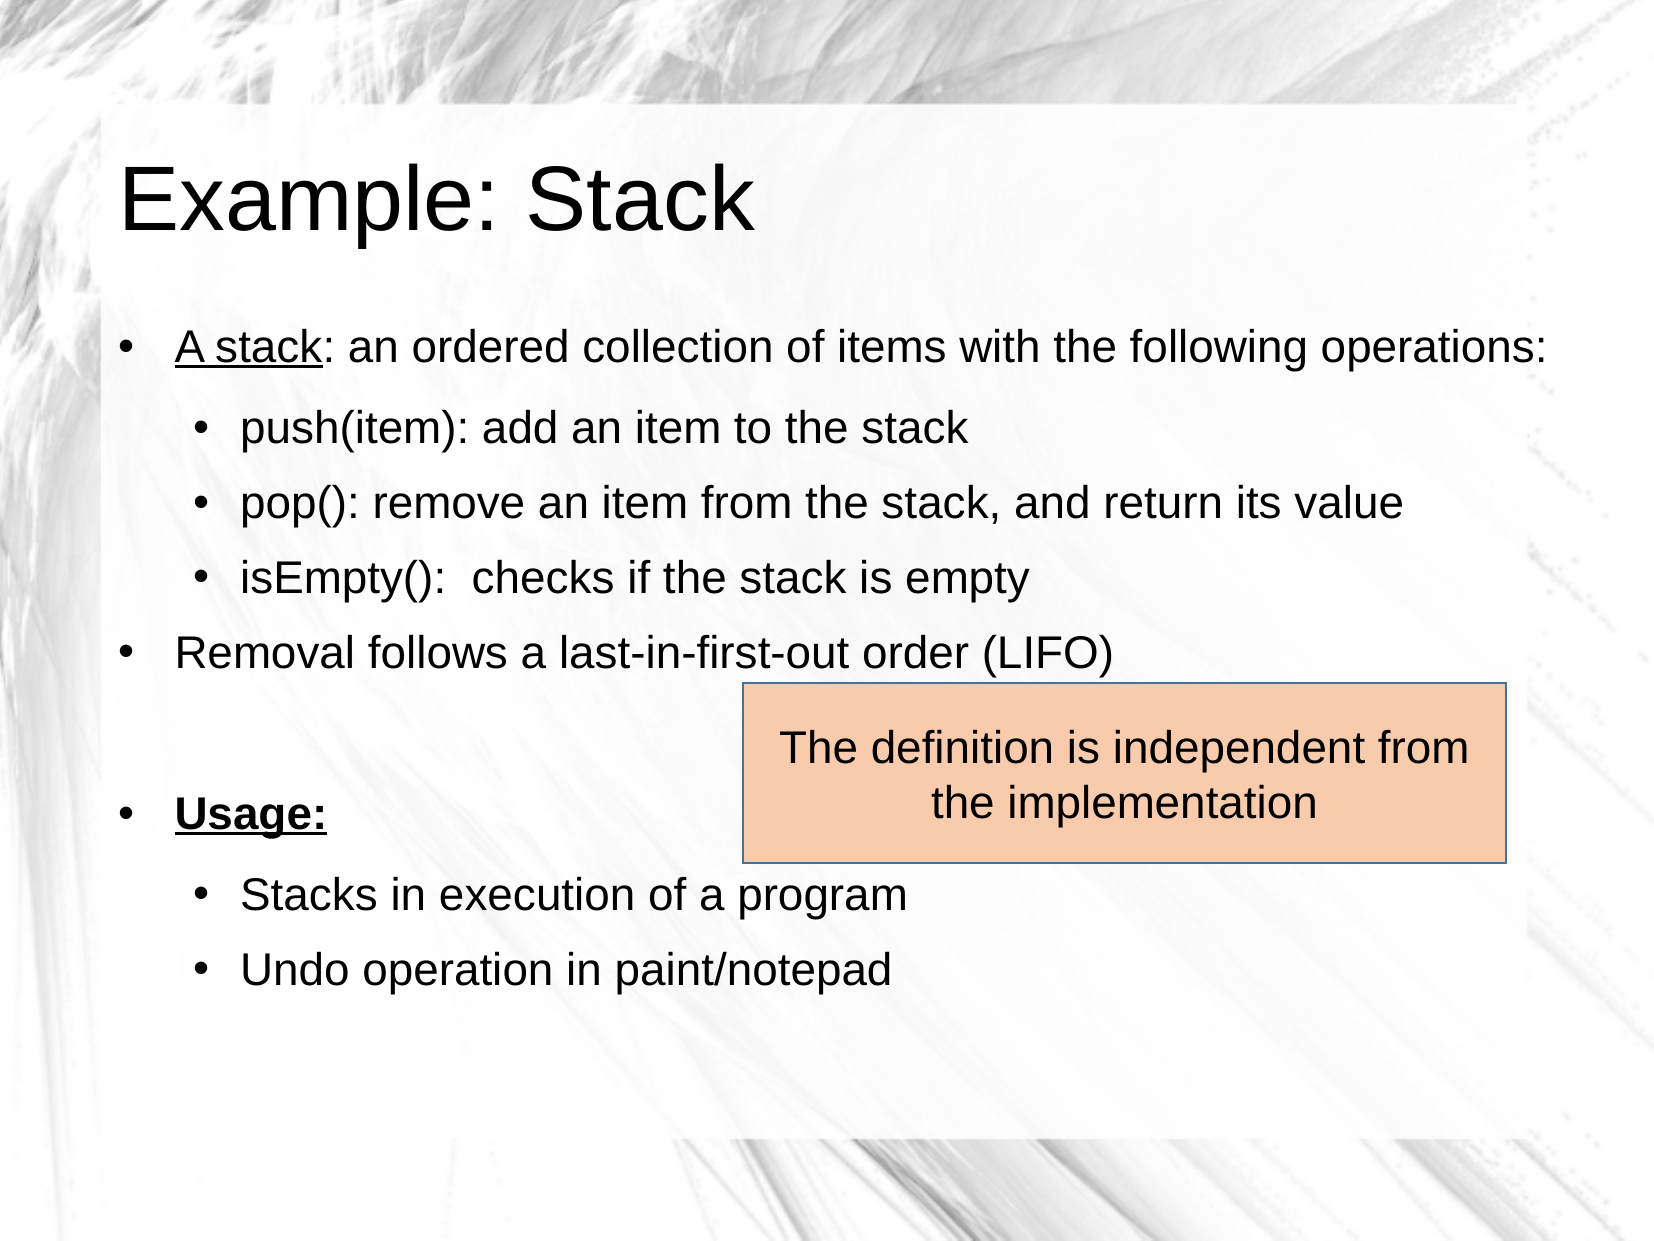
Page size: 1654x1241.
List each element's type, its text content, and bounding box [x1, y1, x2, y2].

list A stack: an ordered collection of items with the following operations: push(item): add an item to the stack pop(): remove an item from the stack, and return its value isEmpty(): checks if the stack is empty Removal follows a last-in-first-out order (LIFO) Usage: Stacks in execution of a program Undo operation in paint/notepad [118, 319, 1571, 1109]
picture [0, 0, 1654, 1241]
title Example: Stack [118, 112, 1506, 281]
text_box The definition is independent from the implementation [743, 682, 1506, 864]
